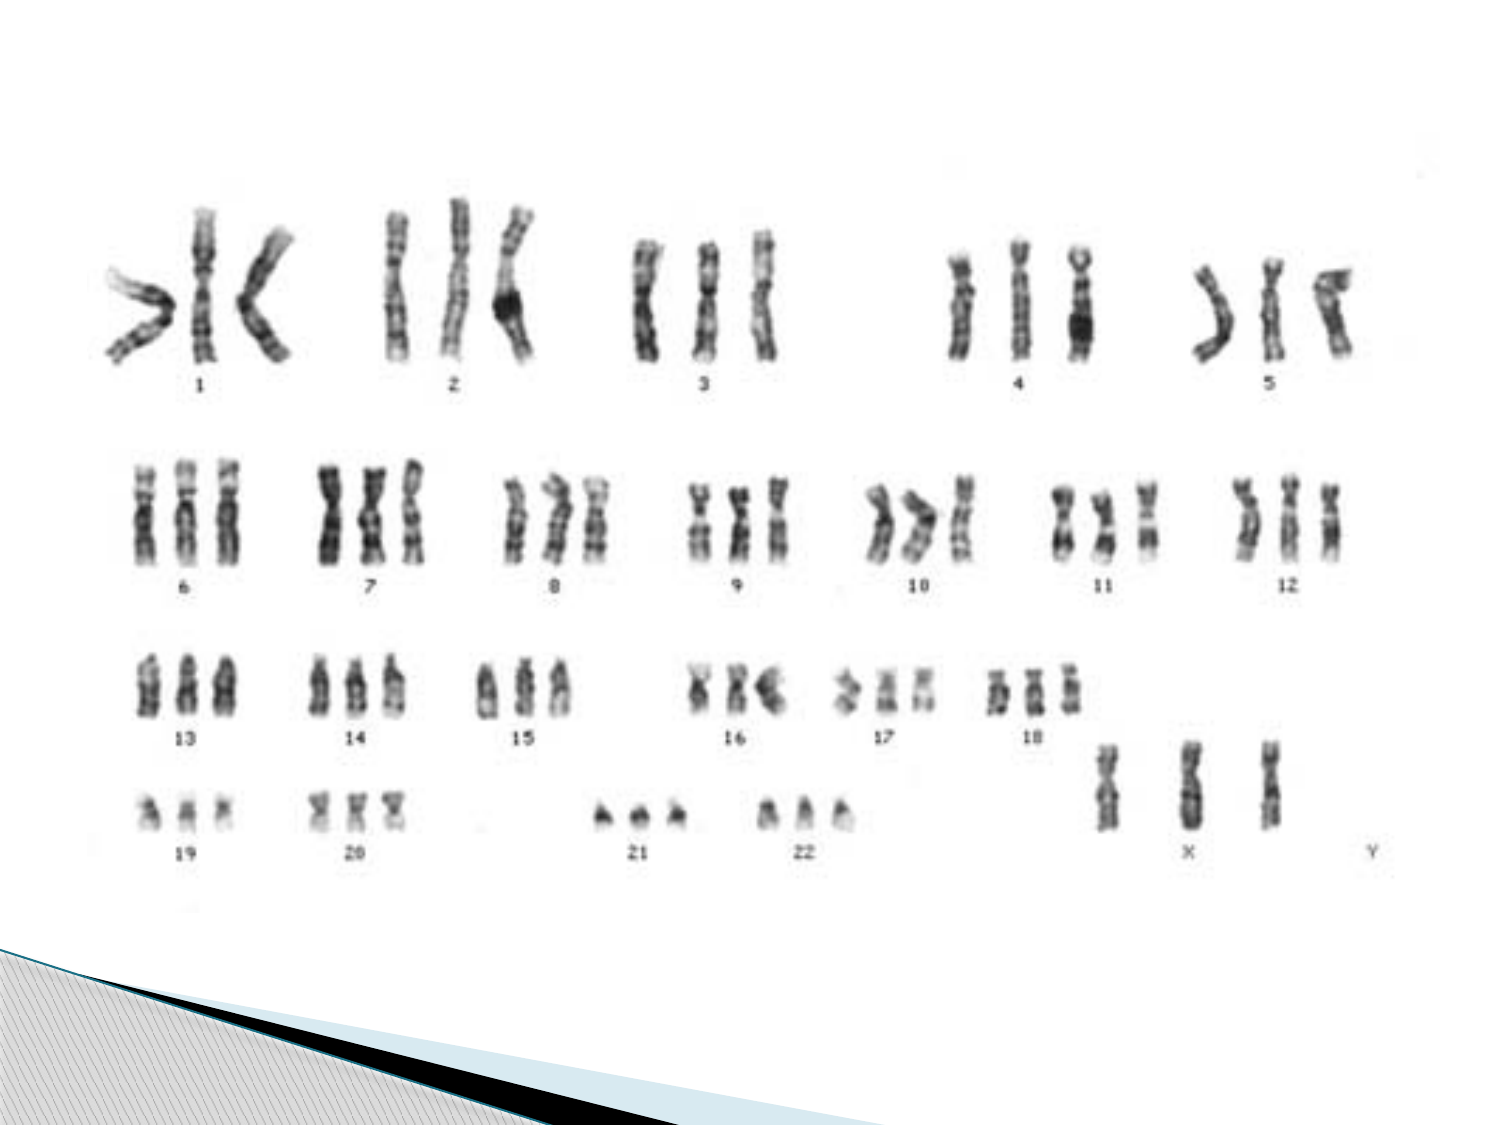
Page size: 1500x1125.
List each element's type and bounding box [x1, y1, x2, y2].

picture [87, 112, 1440, 913]
